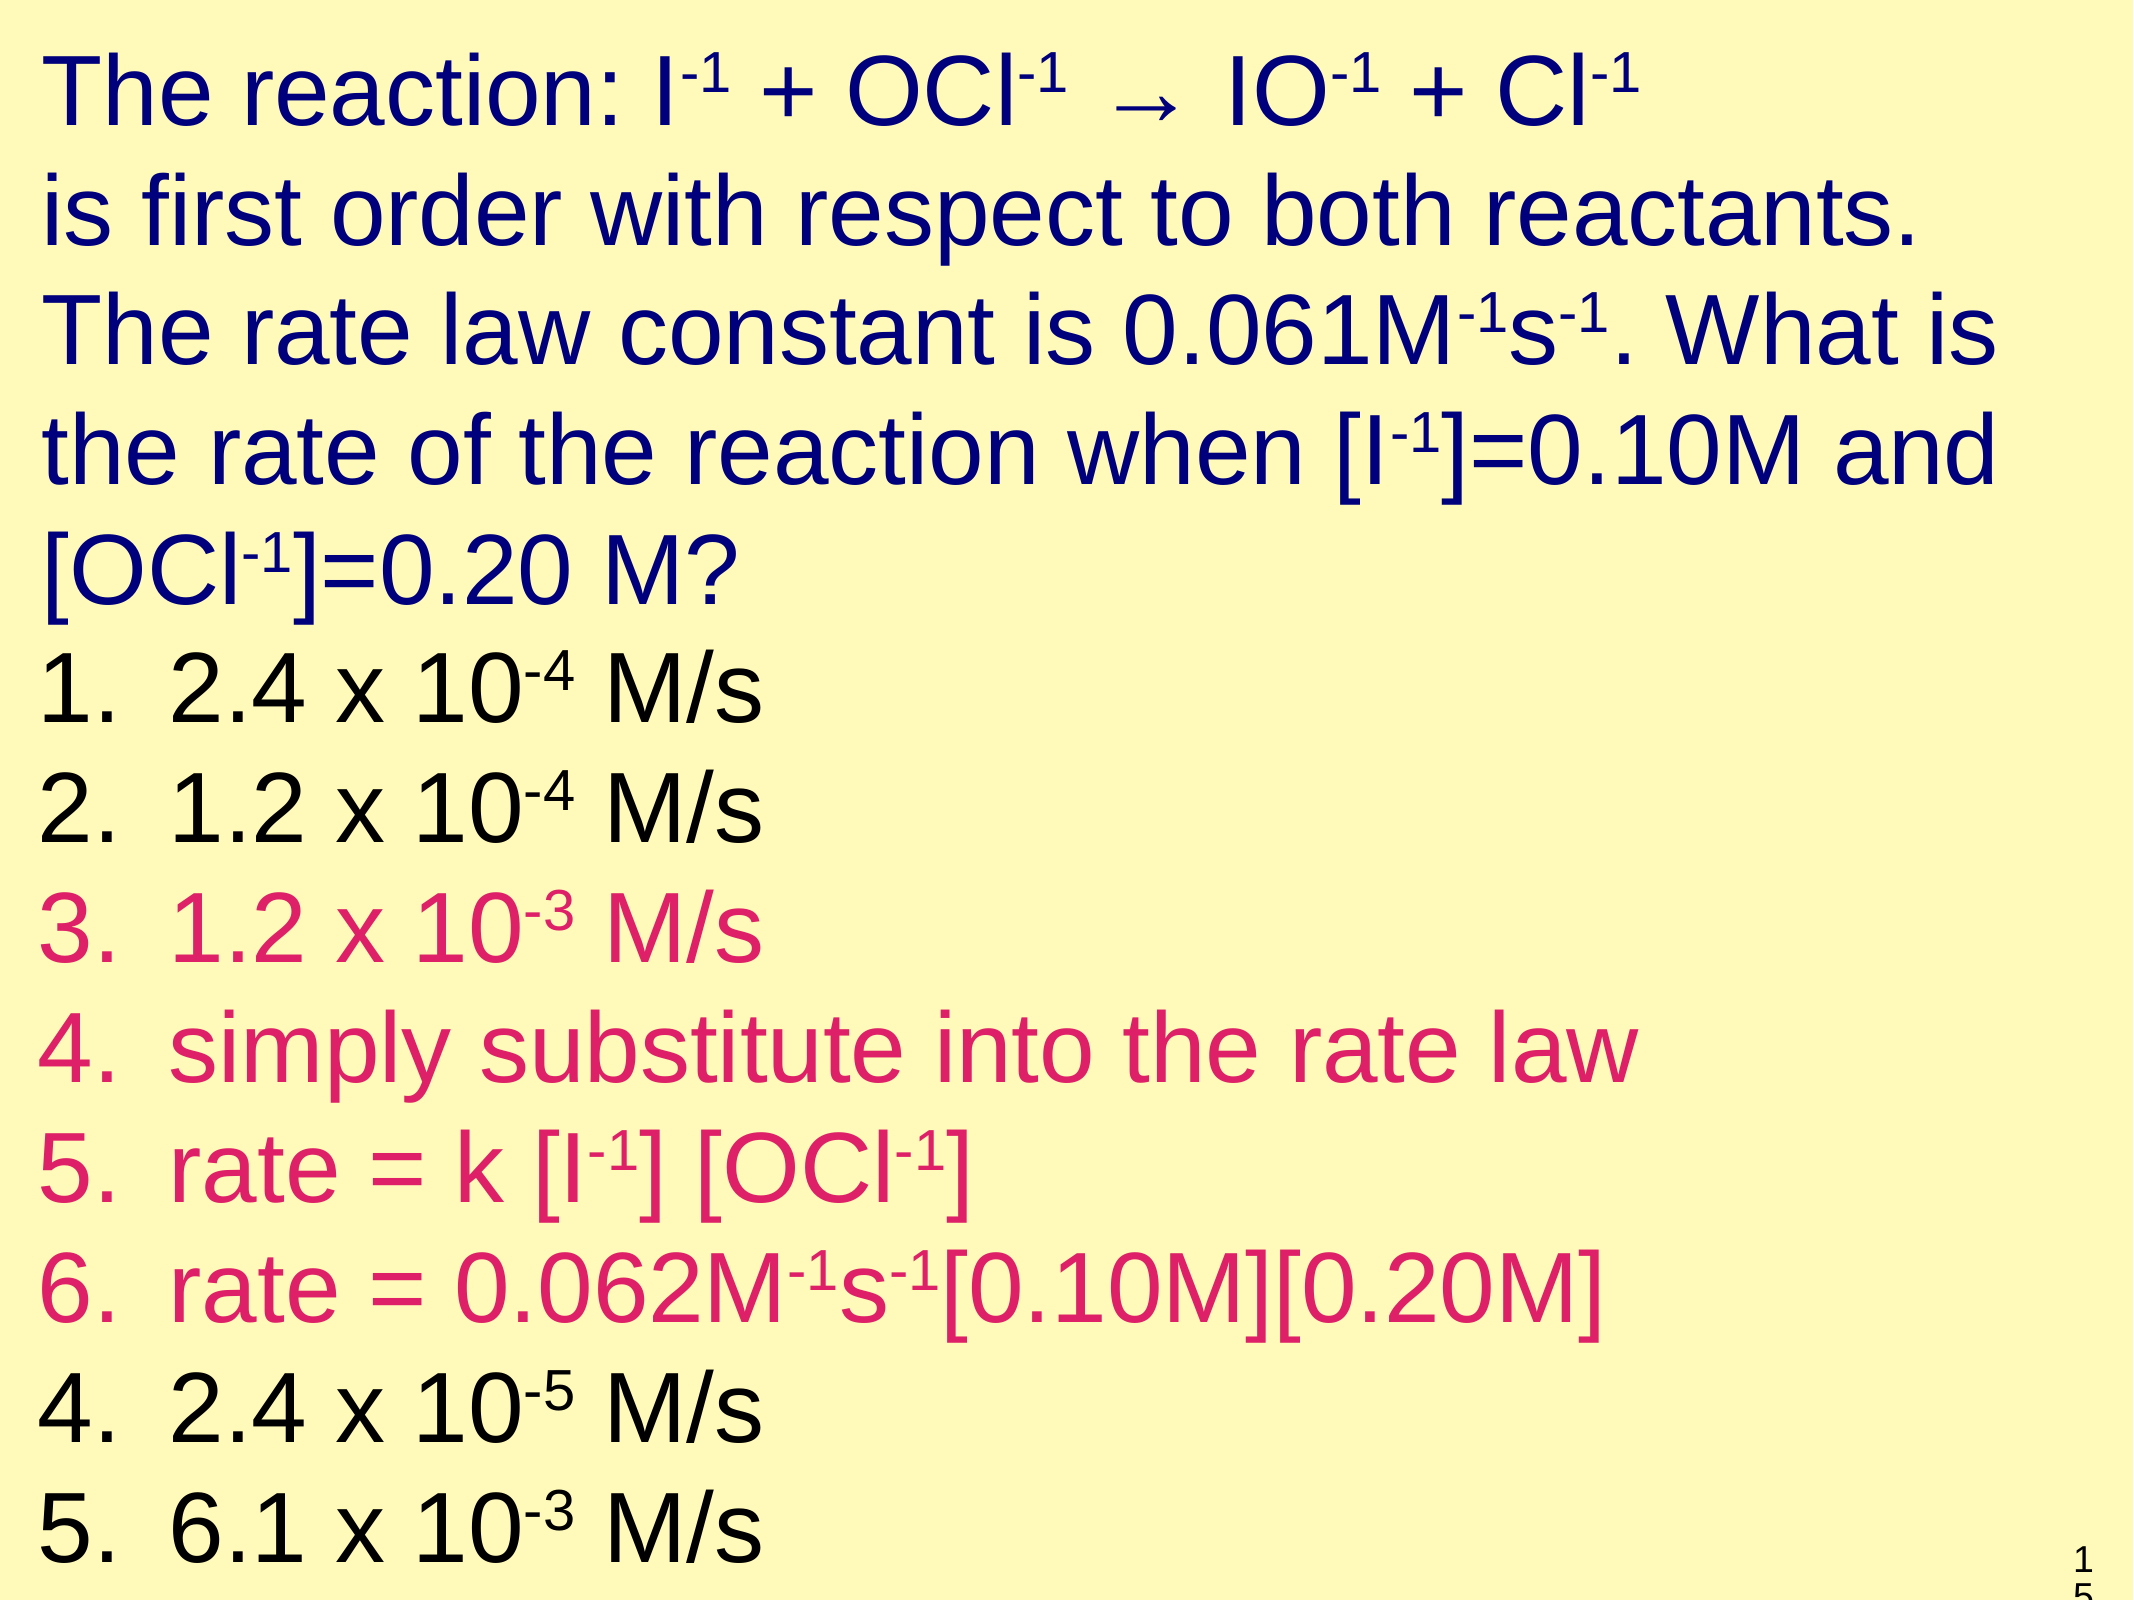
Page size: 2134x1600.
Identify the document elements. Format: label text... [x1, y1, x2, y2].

list 2.4 x 10-4 M/s 1.2 x 10-4 M/s 1.2 x 10-3 M/s simply substitute into the rate law rate = k [I-1] [OCl-1] rate = 0.062M-1s-1[0.10M][0.20M] 2.4 x 10-5 M/s 6.1 x 10-3 M/s [28, 614, 2116, 1576]
slide_number 15 [2057, 1526, 2120, 1586]
title The reaction: I-1 + OCl-1 → IO-1 + Cl-1 is first order with respect to both reactants. The rate law constant is 0.061M-1s-1. What is the rate of the reaction when [I-1]=0.10M and [OCl-1]=0.20 M? [32, 16, 2113, 613]
